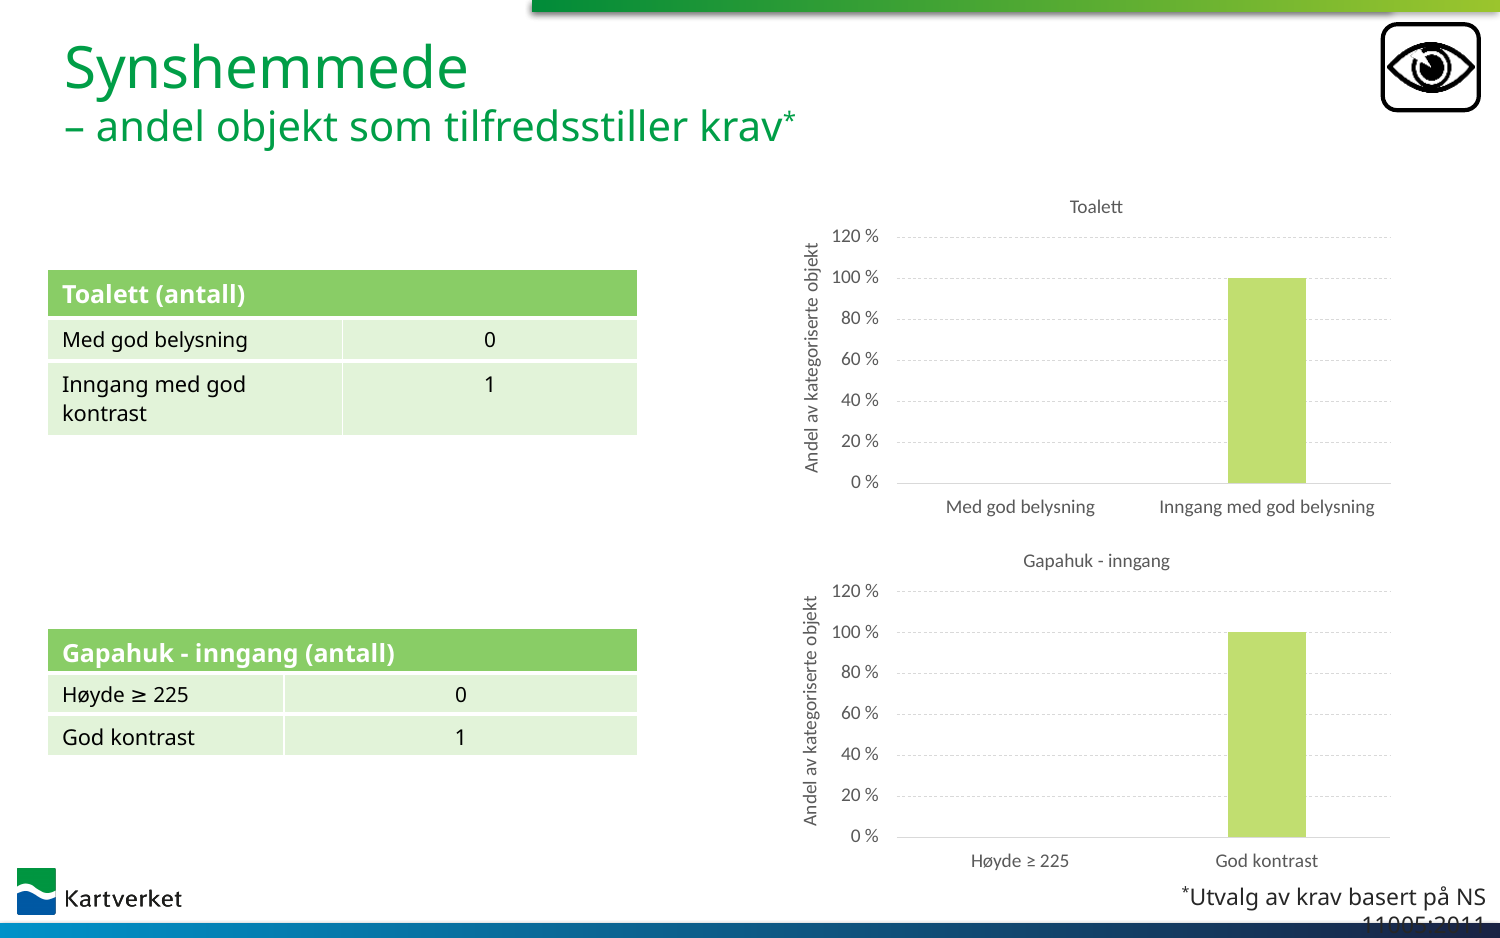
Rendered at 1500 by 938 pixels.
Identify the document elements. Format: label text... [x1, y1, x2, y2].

table_cell God kontrast [48, 716, 283, 755]
text_box Synshemmede – andel objekt som tilfredsstiller krav* [49, 24, 1431, 158]
table_cell 1 [285, 716, 637, 755]
table_cell Høyde ≥ 225 [48, 675, 283, 712]
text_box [1382, 24, 1480, 111]
text_box *Utvalg av krav basert på NS 11005:2011 [1068, 873, 1500, 938]
table_header Toalett (antall) [48, 270, 637, 316]
picture [791, 541, 1402, 880]
table_cell 0 [285, 675, 637, 712]
table_cell Med god belysning [48, 320, 342, 359]
table_cell 0 [343, 320, 637, 359]
table_header Gapahuk - inngang (antall) [48, 629, 637, 671]
picture [791, 187, 1402, 526]
table_cell Inngang med god kontrast [48, 363, 342, 435]
table_cell 1 [343, 363, 637, 435]
